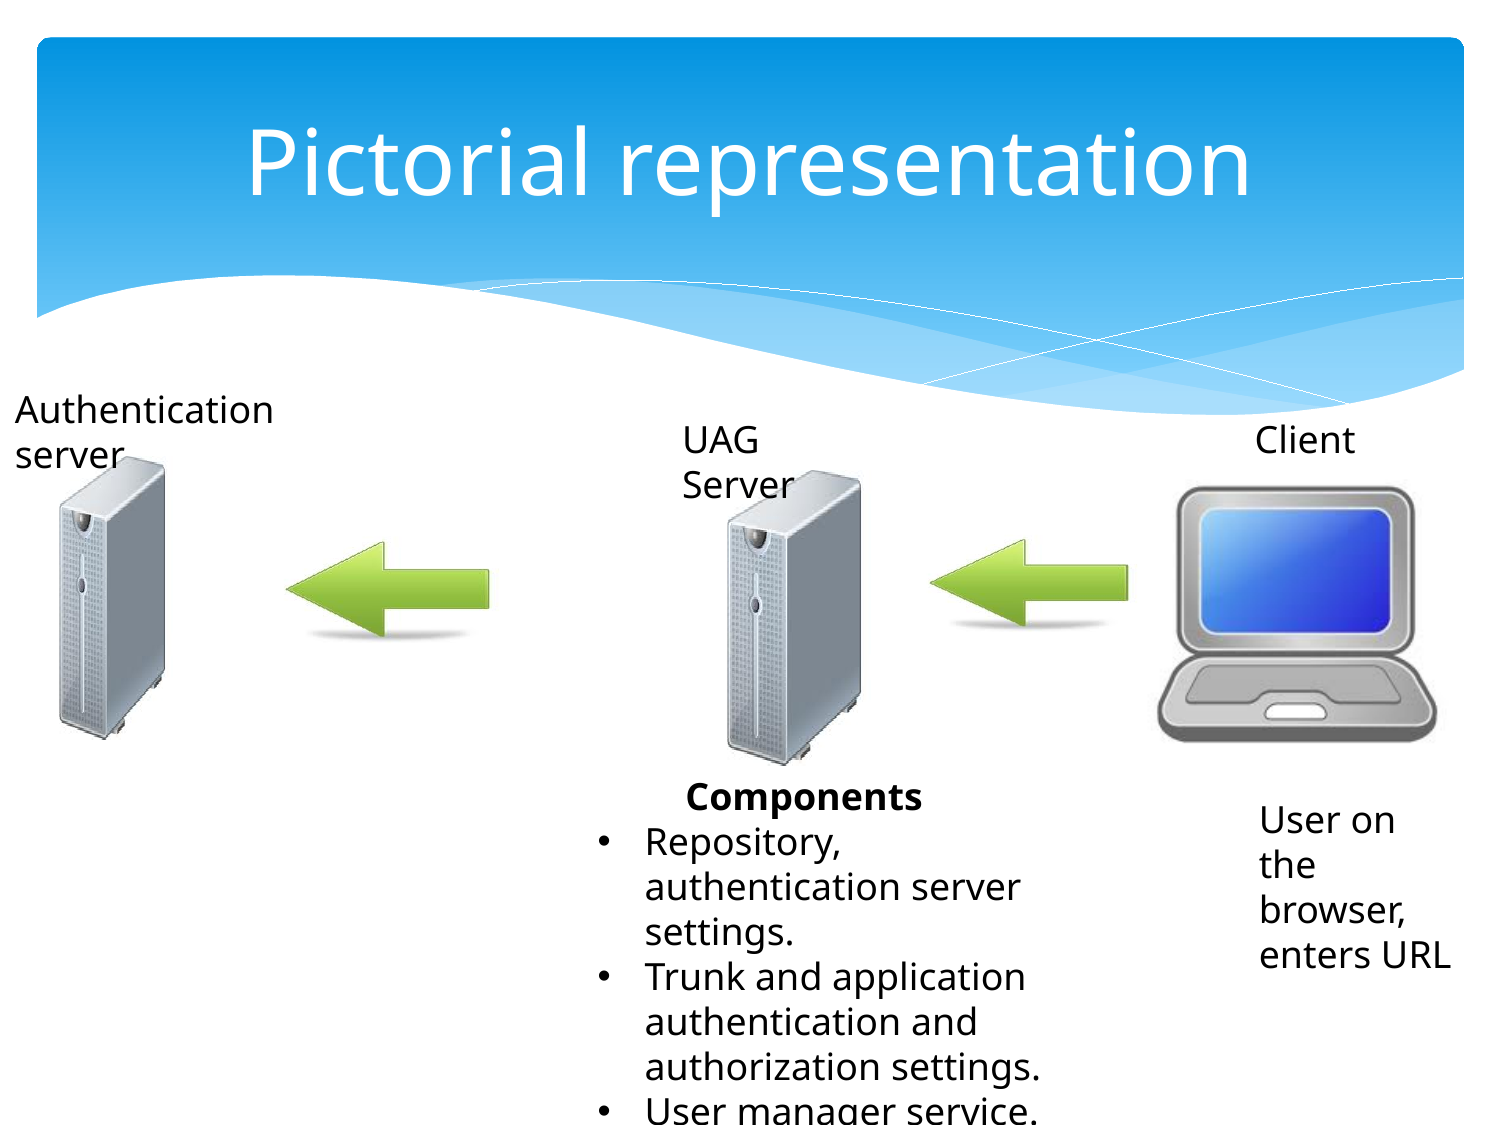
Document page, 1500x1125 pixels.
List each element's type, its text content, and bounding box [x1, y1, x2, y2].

picture [49, 455, 180, 740]
title Pictorial representation [75, 55, 1425, 261]
text_box Components Repository, authentication server settings. Trunk and application authentication and authorization settings. User manager service. [582, 766, 1079, 1125]
text_box Client [1210, 408, 1388, 440]
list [1123, 442, 1476, 795]
text_box UAG Server [667, 408, 880, 514]
picture [265, 514, 514, 652]
text_box User on the browser, enters URL [1243, 804, 1469, 984]
picture [714, 470, 881, 767]
text_box Authentication server [0, 378, 390, 484]
picture [909, 514, 1152, 639]
